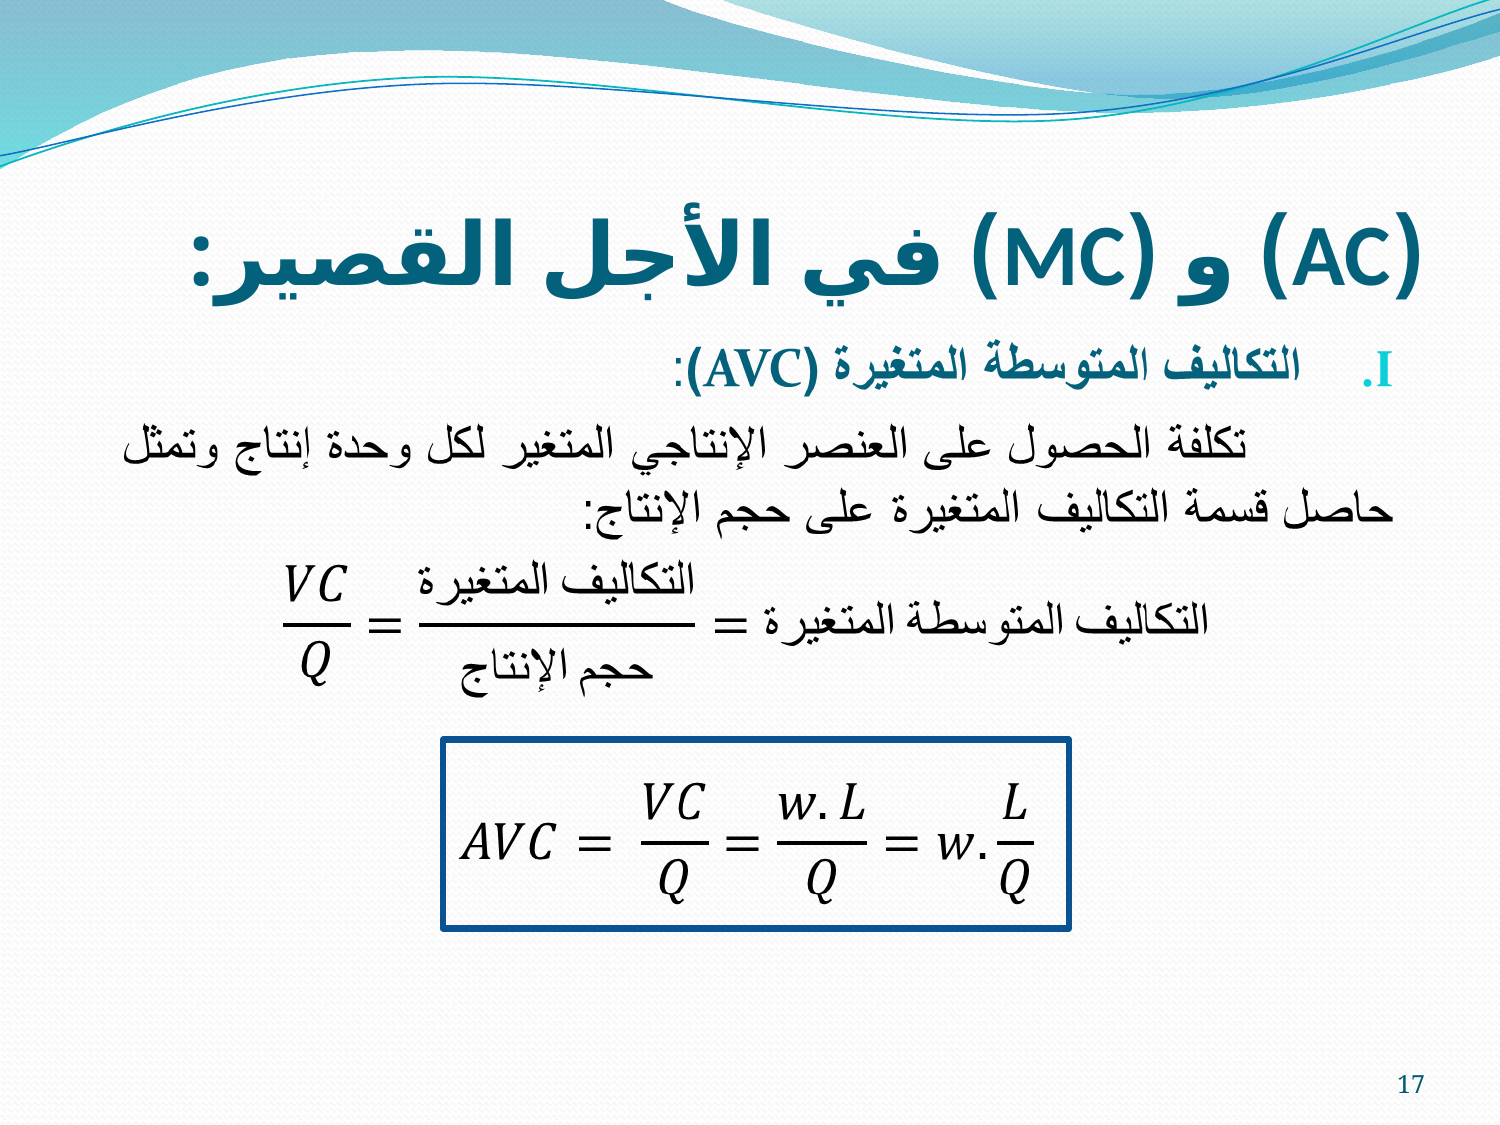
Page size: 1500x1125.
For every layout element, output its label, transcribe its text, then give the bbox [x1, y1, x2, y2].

list [75, 317, 1425, 1038]
text_box [441, 738, 1071, 931]
slide_number 17 [1299, 1042, 1425, 1103]
title (AC) و (MC) في الأجل القصير: [75, 115, 1425, 303]
